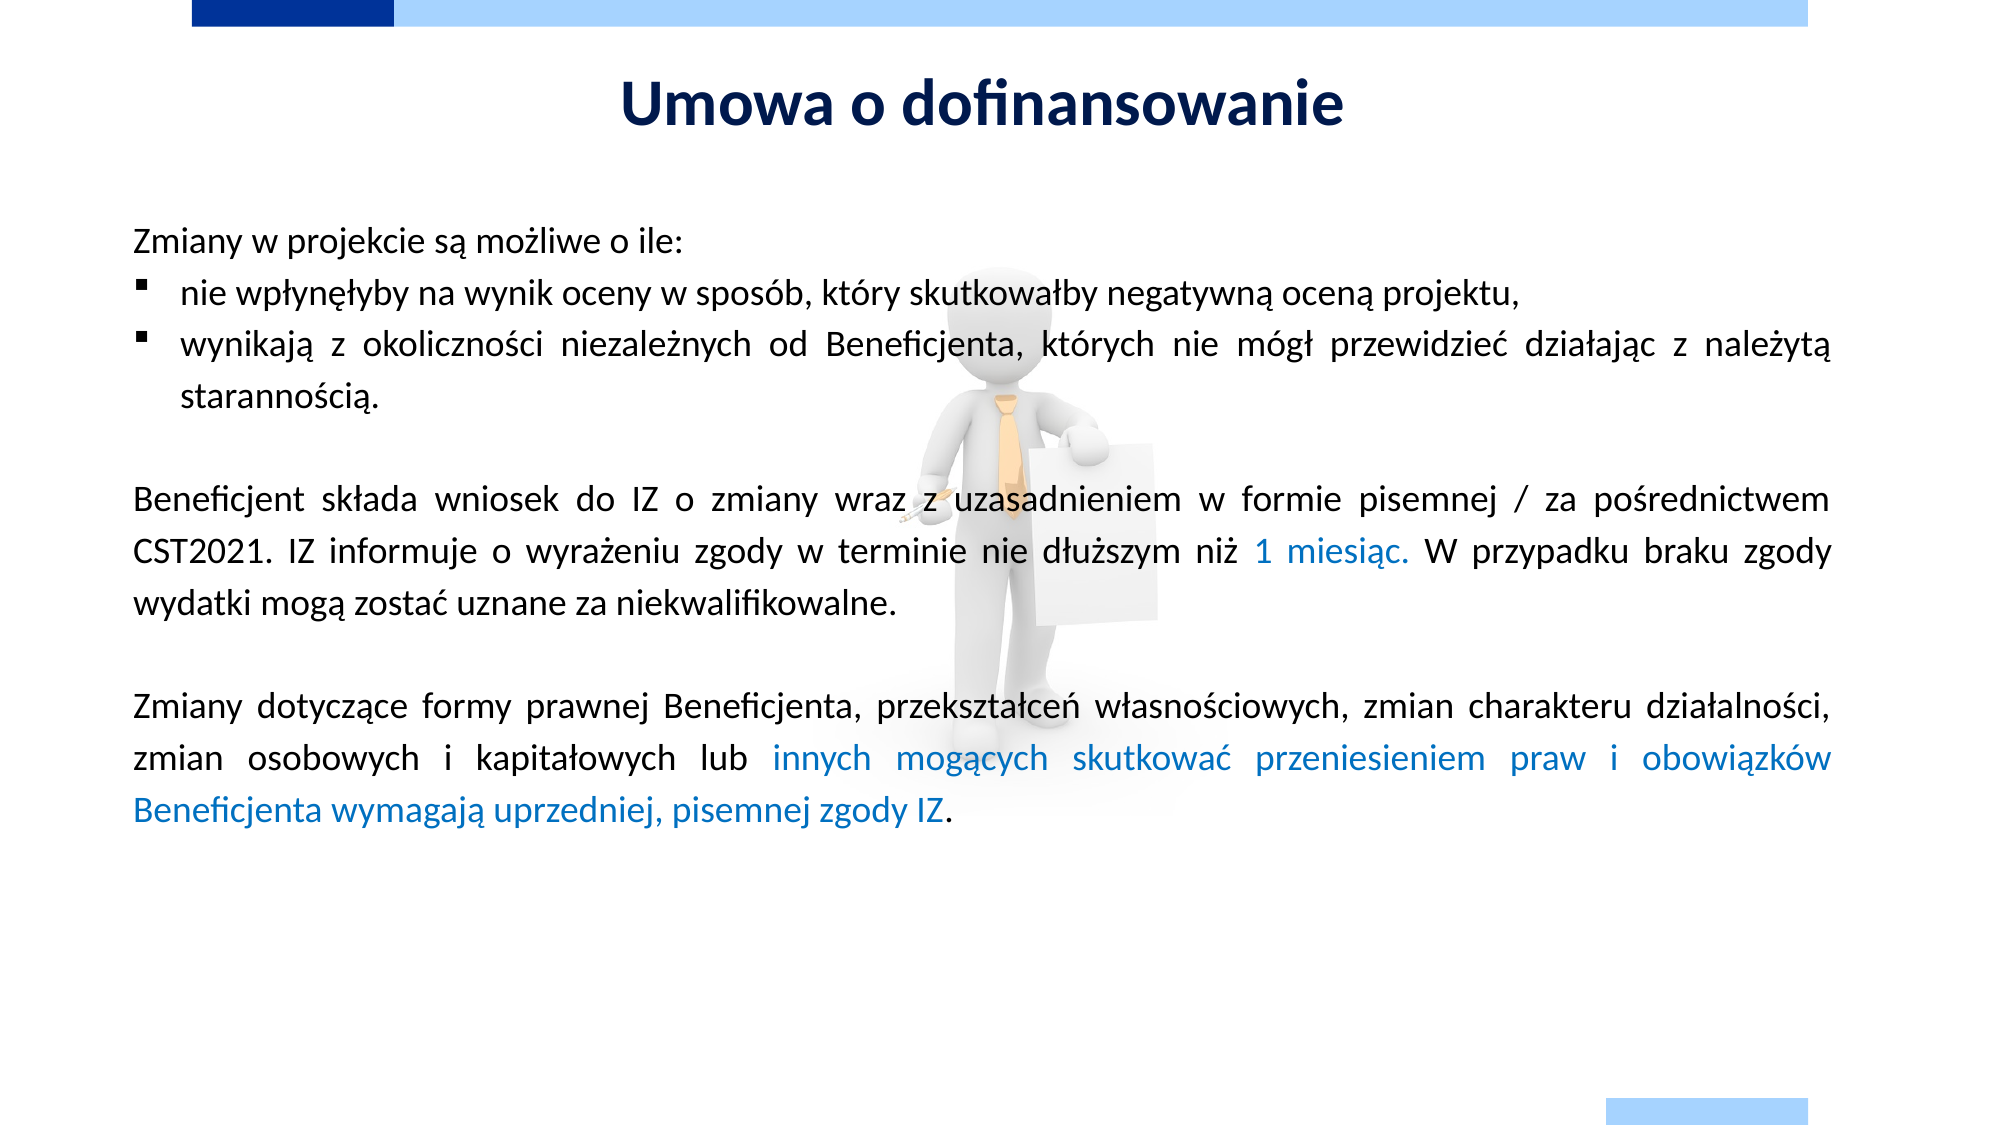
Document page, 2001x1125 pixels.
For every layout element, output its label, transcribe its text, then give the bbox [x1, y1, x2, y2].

text_box Umowa o dofinansowanie [203, 51, 1763, 146]
picture [705, 226, 1295, 816]
text_box Zmiany w projekcie są możliwe o ile: nie wpłynęłyby na wynik oceny w sposób, który skutkowałby negatywną oceną projektu, wynikają z okoliczności niezależnych od Beneficjenta, których nie mógł przewidzieć działając z należytą starannością. Beneficjent składa wniosek do IZ o zmiany wraz z uzasadnieniem w formie pisemnej / za pośrednictwem CST2021. IZ informuje o wyrażeniu zgody w terminie nie dłuższym niż 1 miesiąc. W przypadku braku zgody wydatki mogą zostać uznane za niekwalifikowalne. Zmiany dotyczące formy prawnej Beneficjenta, przekształceń własnościowych, zmian charakteru działalności, zmian osobowych i kapitałowych lub innych mogących skutkować przeniesieniem praw i obowiązków Beneficjenta wymagają uprzedniej, pisemnej zgody IZ. [118, 201, 1848, 889]
